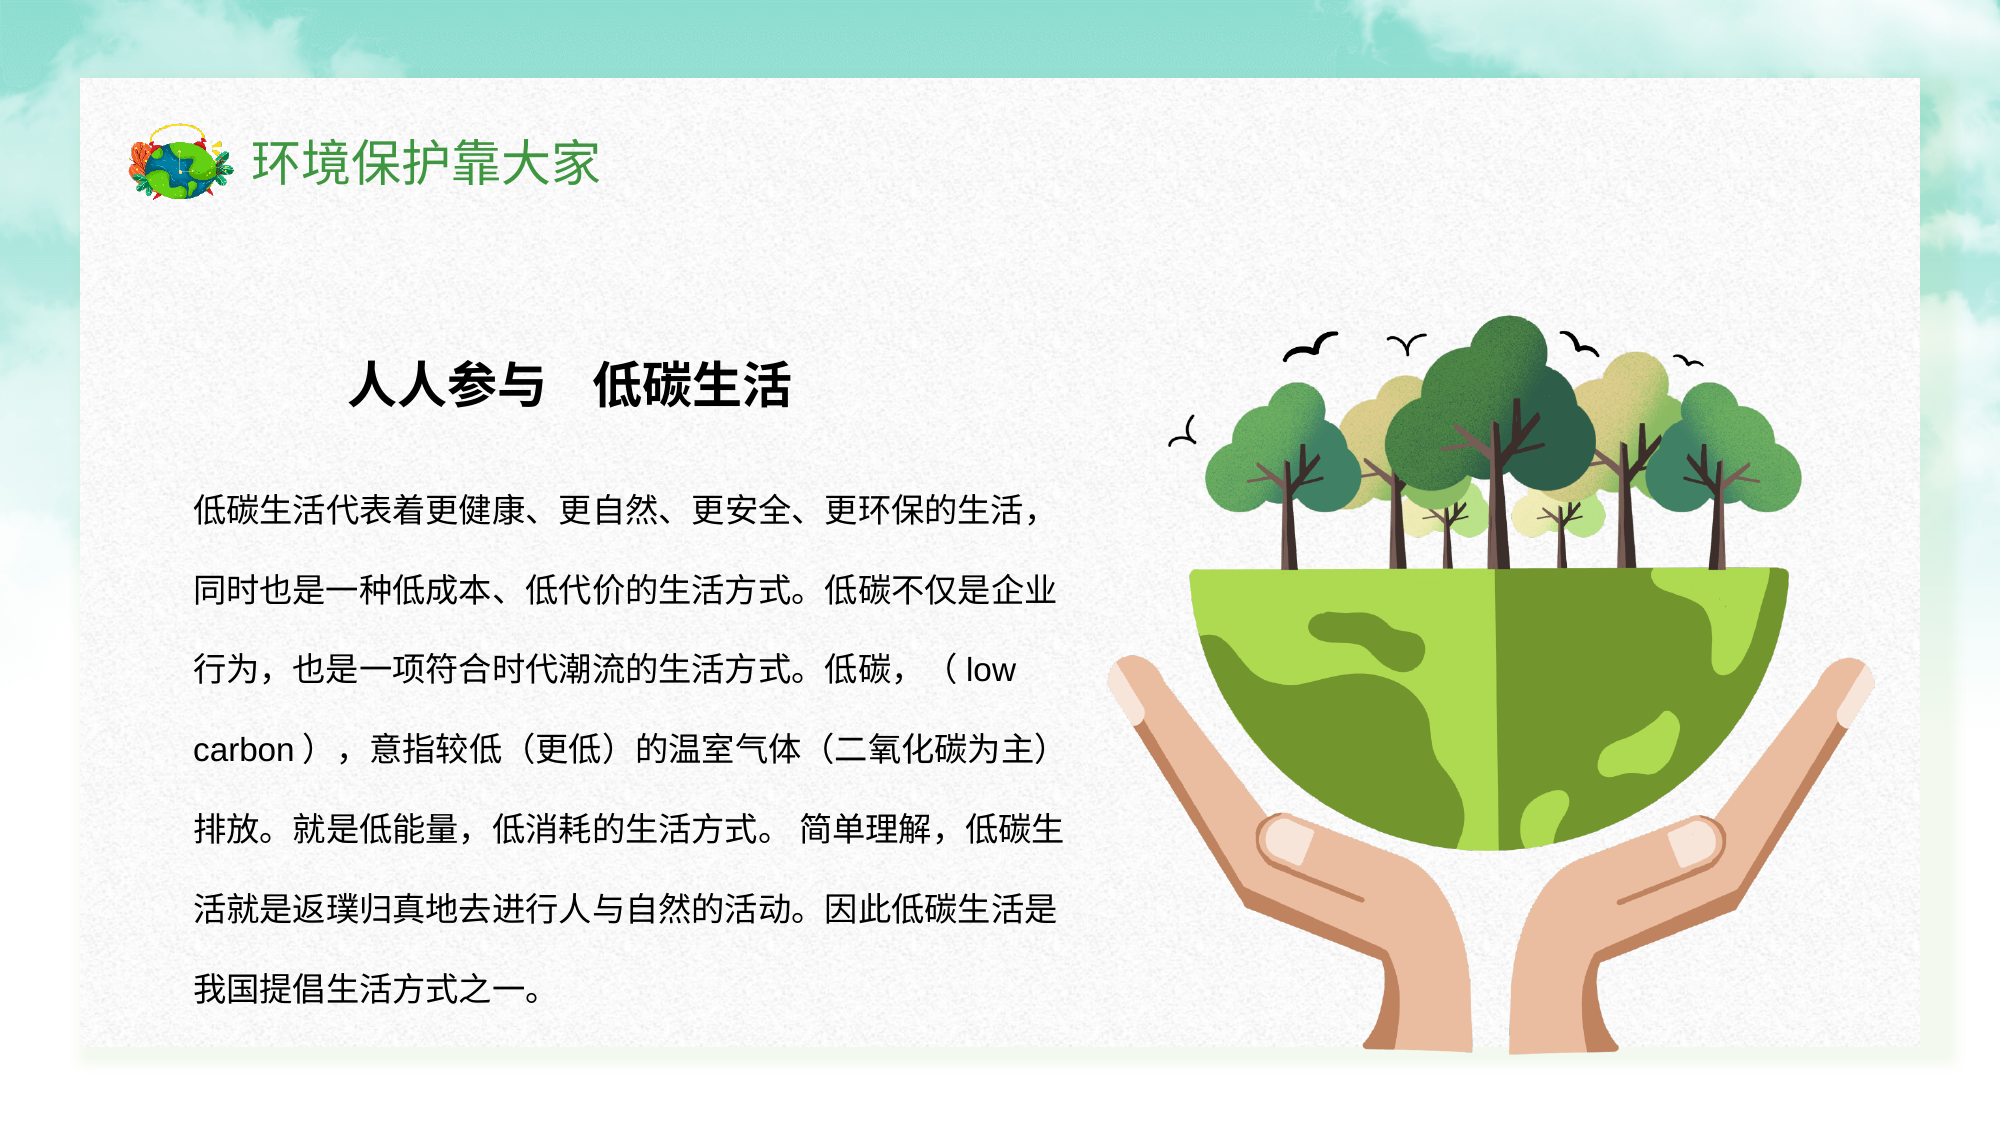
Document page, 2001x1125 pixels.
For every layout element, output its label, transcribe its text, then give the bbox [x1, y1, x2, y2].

text_box 人人参与 低碳生活 [332, 351, 1019, 424]
picture [0, 0, 2000, 1125]
text_box 低碳生活代表着更健康、更自然、更安全、更环保的生活，同时也是一种低成本、低代价的生活方式。低碳不仅是企业行为，也是一项符合时代潮流的生活方式。低碳，（low carbon），意指较低（更低）的温室气体（二氧化碳为主）排放。就是低能量，低消耗的生活方式。 简单理解，低碳生活就是返璞归真地去进行人与自然的活动。因此低碳生活是我国提倡生活方式之一。 [178, 441, 1078, 775]
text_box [123, 104, 857, 218]
